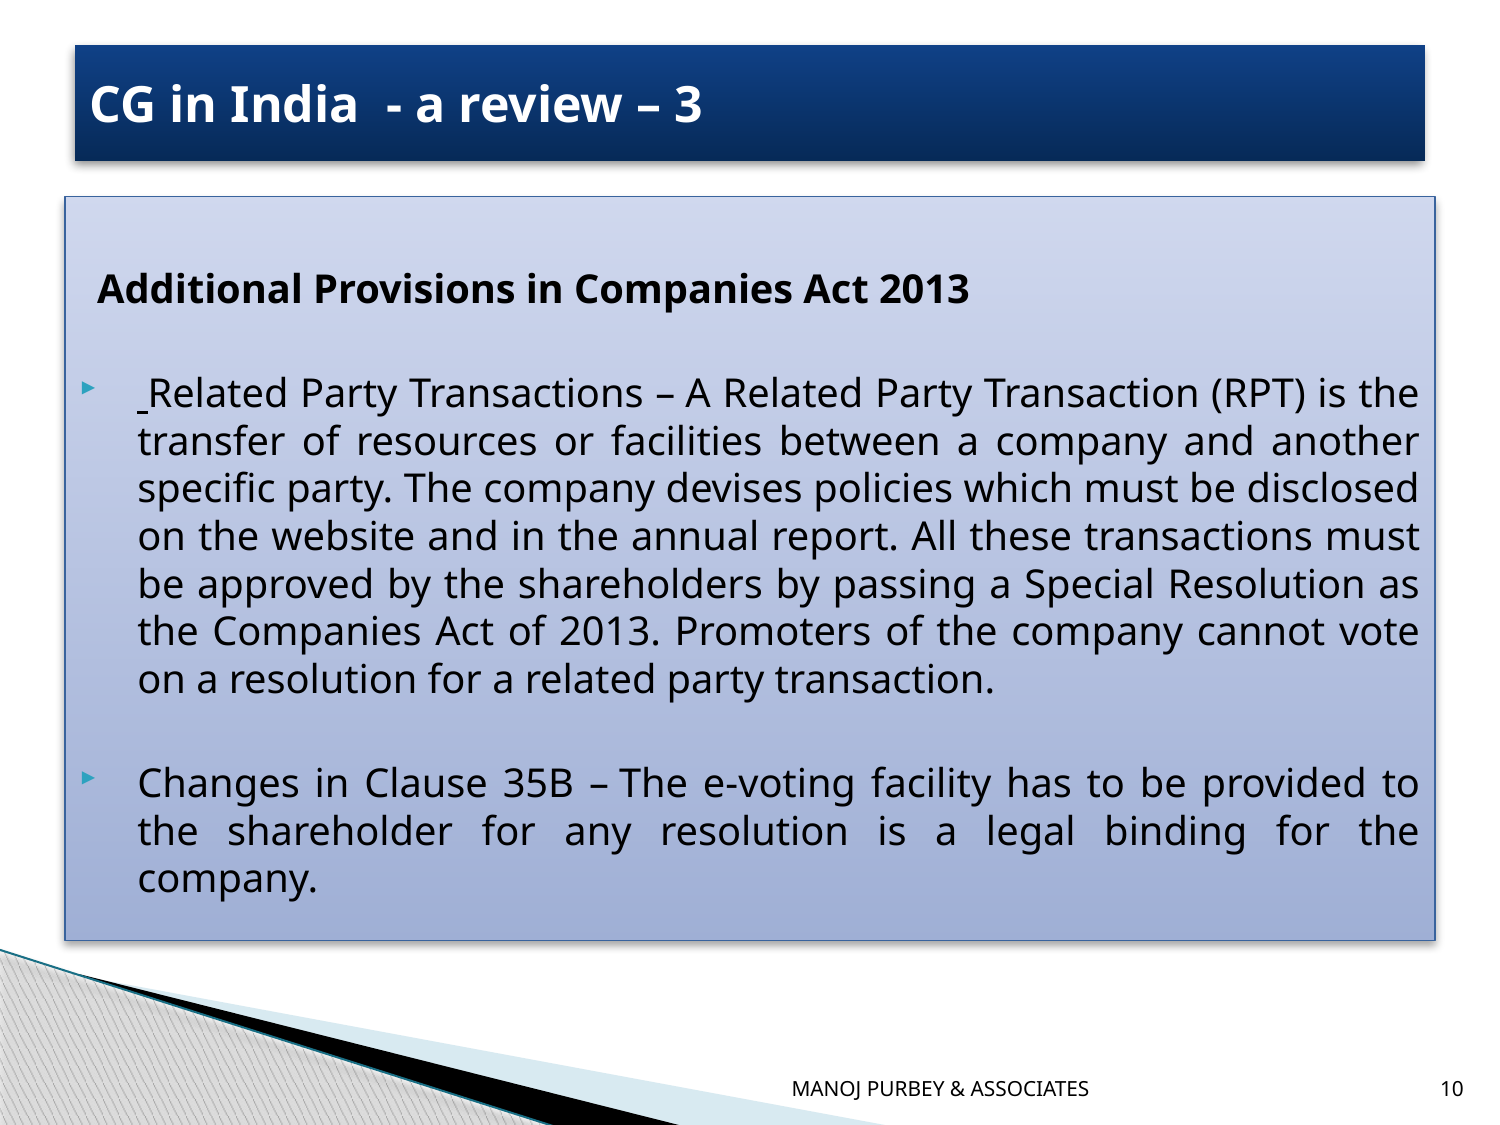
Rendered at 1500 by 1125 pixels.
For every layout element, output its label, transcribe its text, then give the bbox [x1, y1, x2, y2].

footer MANOJ PURBEY & ASSOCIATES [718, 1051, 1105, 1112]
list Additional Provisions in Companies Act 2013 Related Party Transactions – A Related Party Transaction (RPT) is the transfer of resources or facilities between a company and another specific party. The company devises policies which must be disclosed on the website and in the annual report. All these transactions must be approved by the shareholders by passing a Special Resolution as the Companies Act of 2013. Promoters of the company cannot vote on a resolution for a related party transaction. Changes in Clause 35B – The e-voting facility has to be provided to the shareholder for any resolution is a legal binding for the company. [64, 196, 1436, 941]
title CG in India - a review – 3 [75, 45, 1425, 161]
slide_number 10 [1418, 1051, 1479, 1112]
